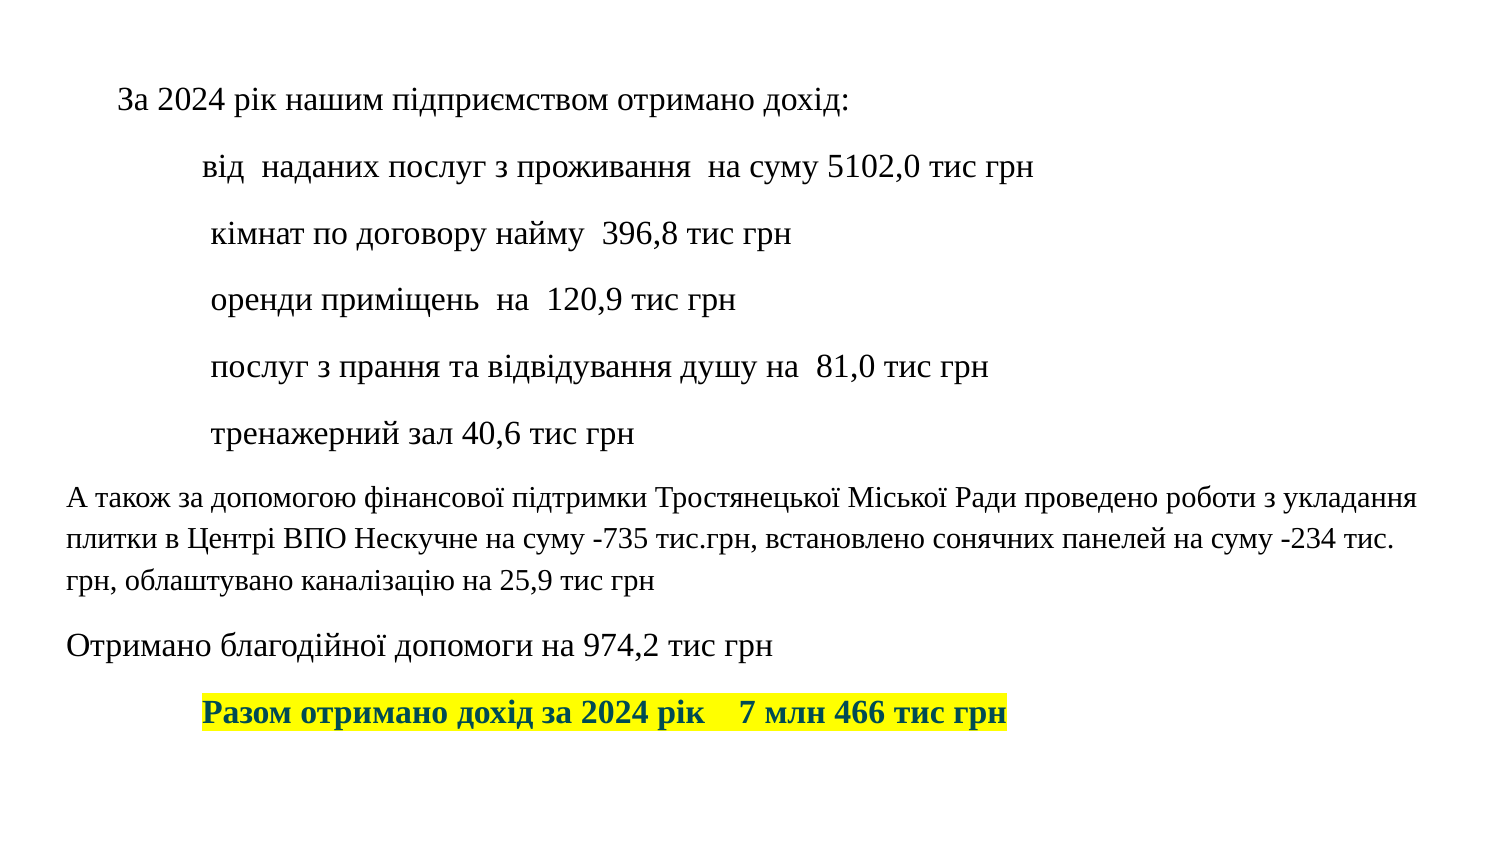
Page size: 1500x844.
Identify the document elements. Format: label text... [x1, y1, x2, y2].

list За 2024 рік нашим підприємством отримано дохід: від наданих послуг з проживання на суму 5102,0 тис грн кімнат по договору найму 396,8 тис грн оренди приміщень на 120,9 тис грн послуг з прання та відвідування душу на 81,0 тис грн тренажерний зал 40,6 тис грн А також за допомогою фінансової підтримки Тростянецької Міської Ради проведено роботи з укладання плитки в Центрі ВПО Нескучне на суму -735 тис.грн, встановлено сонячних панелей на суму -234 тис. грн, облаштувано каналізацію на 25,9 тис грн Отримано благодійної допомоги на 974,2 тис грн Разом отримано дохід за 2024 рік 7 млн 466 тис грн [51, 55, 1449, 750]
